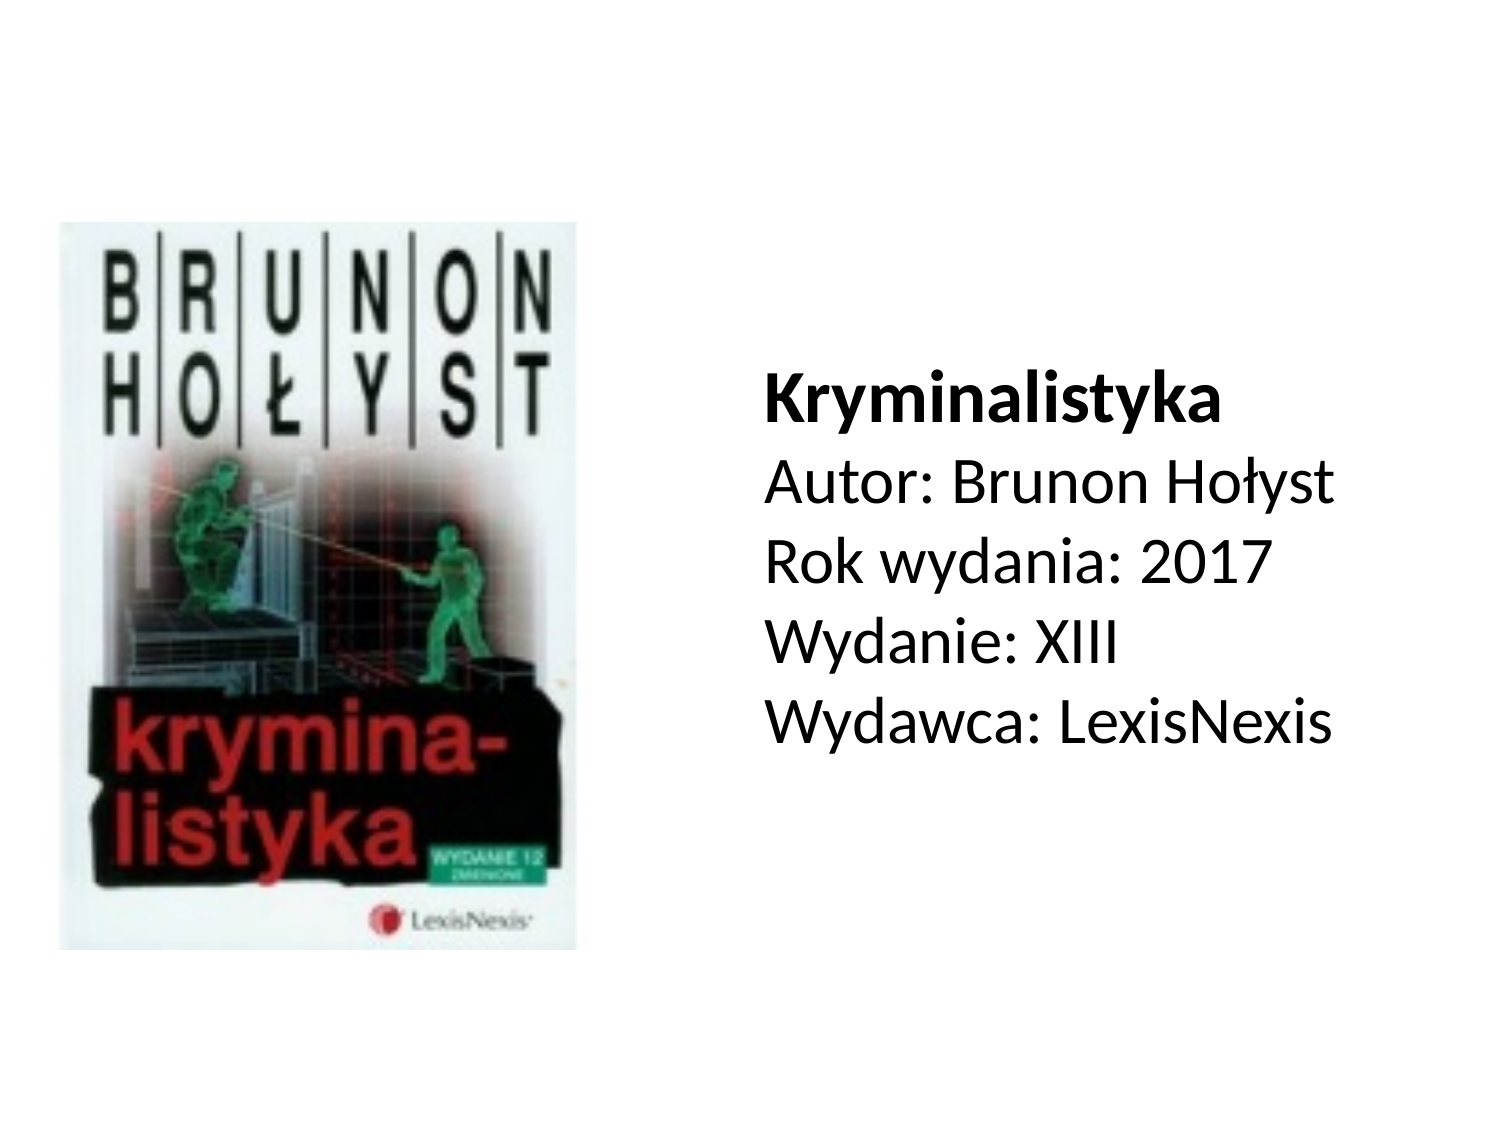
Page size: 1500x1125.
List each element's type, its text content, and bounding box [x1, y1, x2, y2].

text_box Kryminalistyka Autor: Brunon Hołyst Rok wydania: 2017 Wydanie: XIII Wydawca: LexisNexis [749, 339, 1500, 765]
picture [46, 222, 592, 950]
